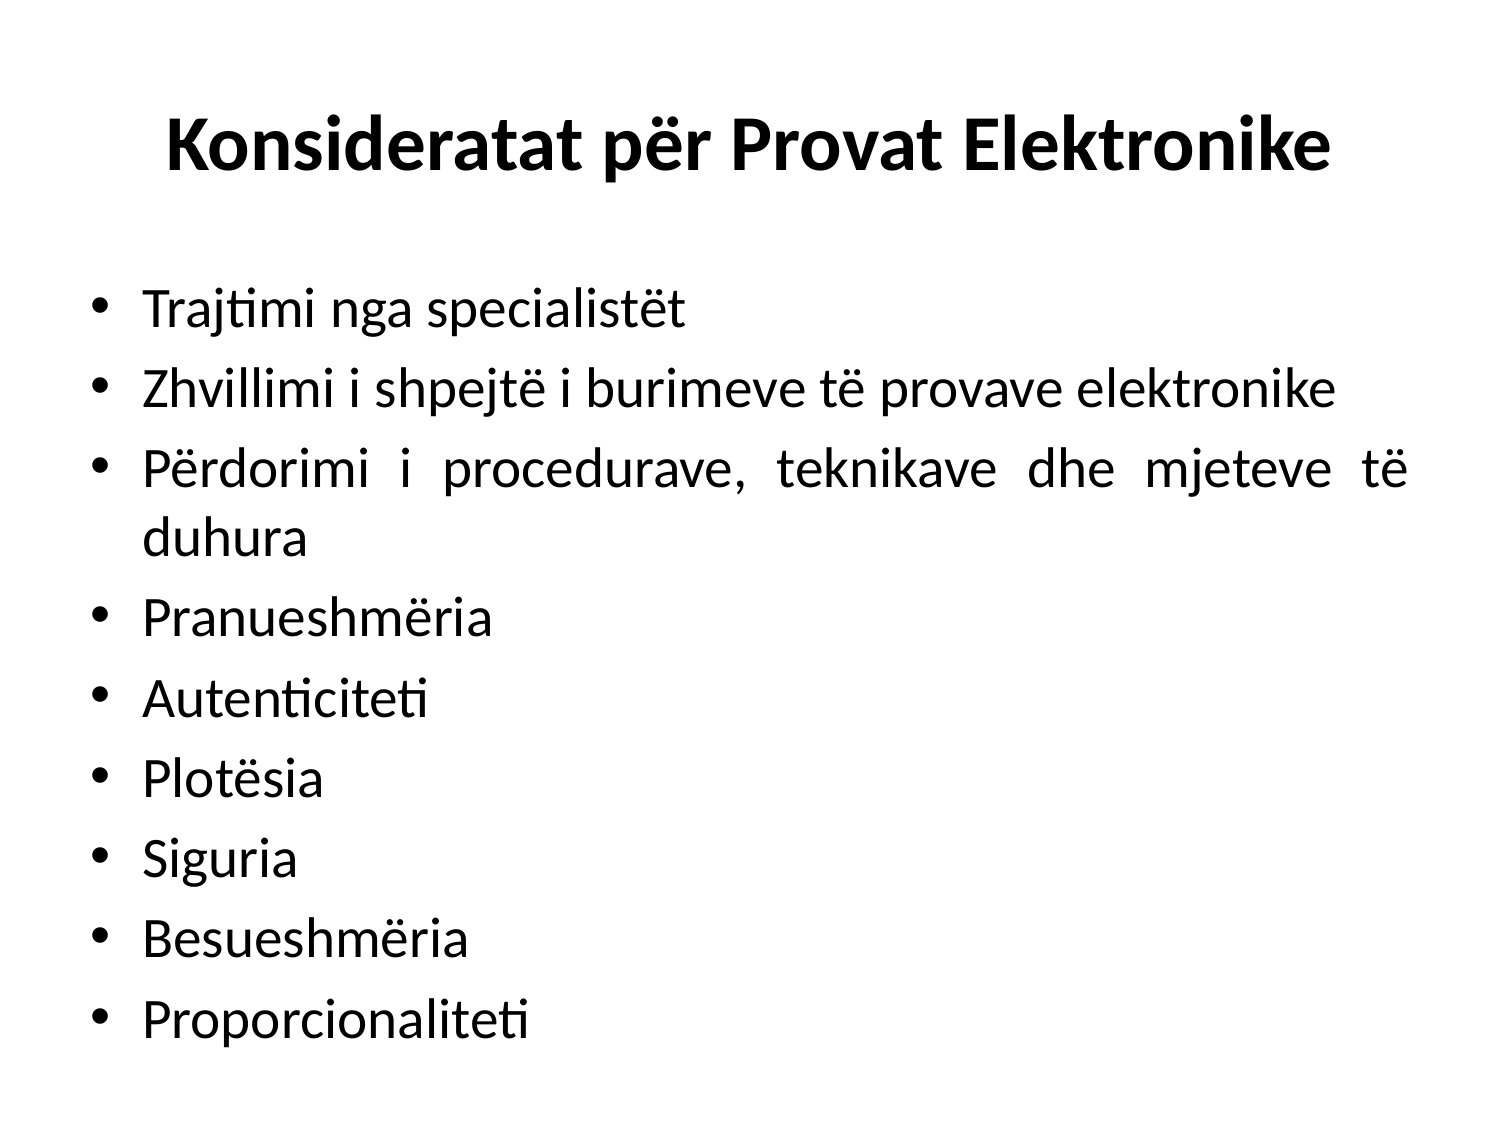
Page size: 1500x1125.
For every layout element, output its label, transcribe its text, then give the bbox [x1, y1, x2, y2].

list Trajtimi nga specialistët Zhvillimi i shpejtë i burimeve të provave elektronike Përdorimi i procedurave, teknikave dhe mjeteve të duhura Pranueshmëria Autenticiteti Plotësia Siguria Besueshmëria Proporcionaliteti [75, 262, 1425, 1060]
title Konsideratat për Provat Elektronike [75, 45, 1425, 233]
